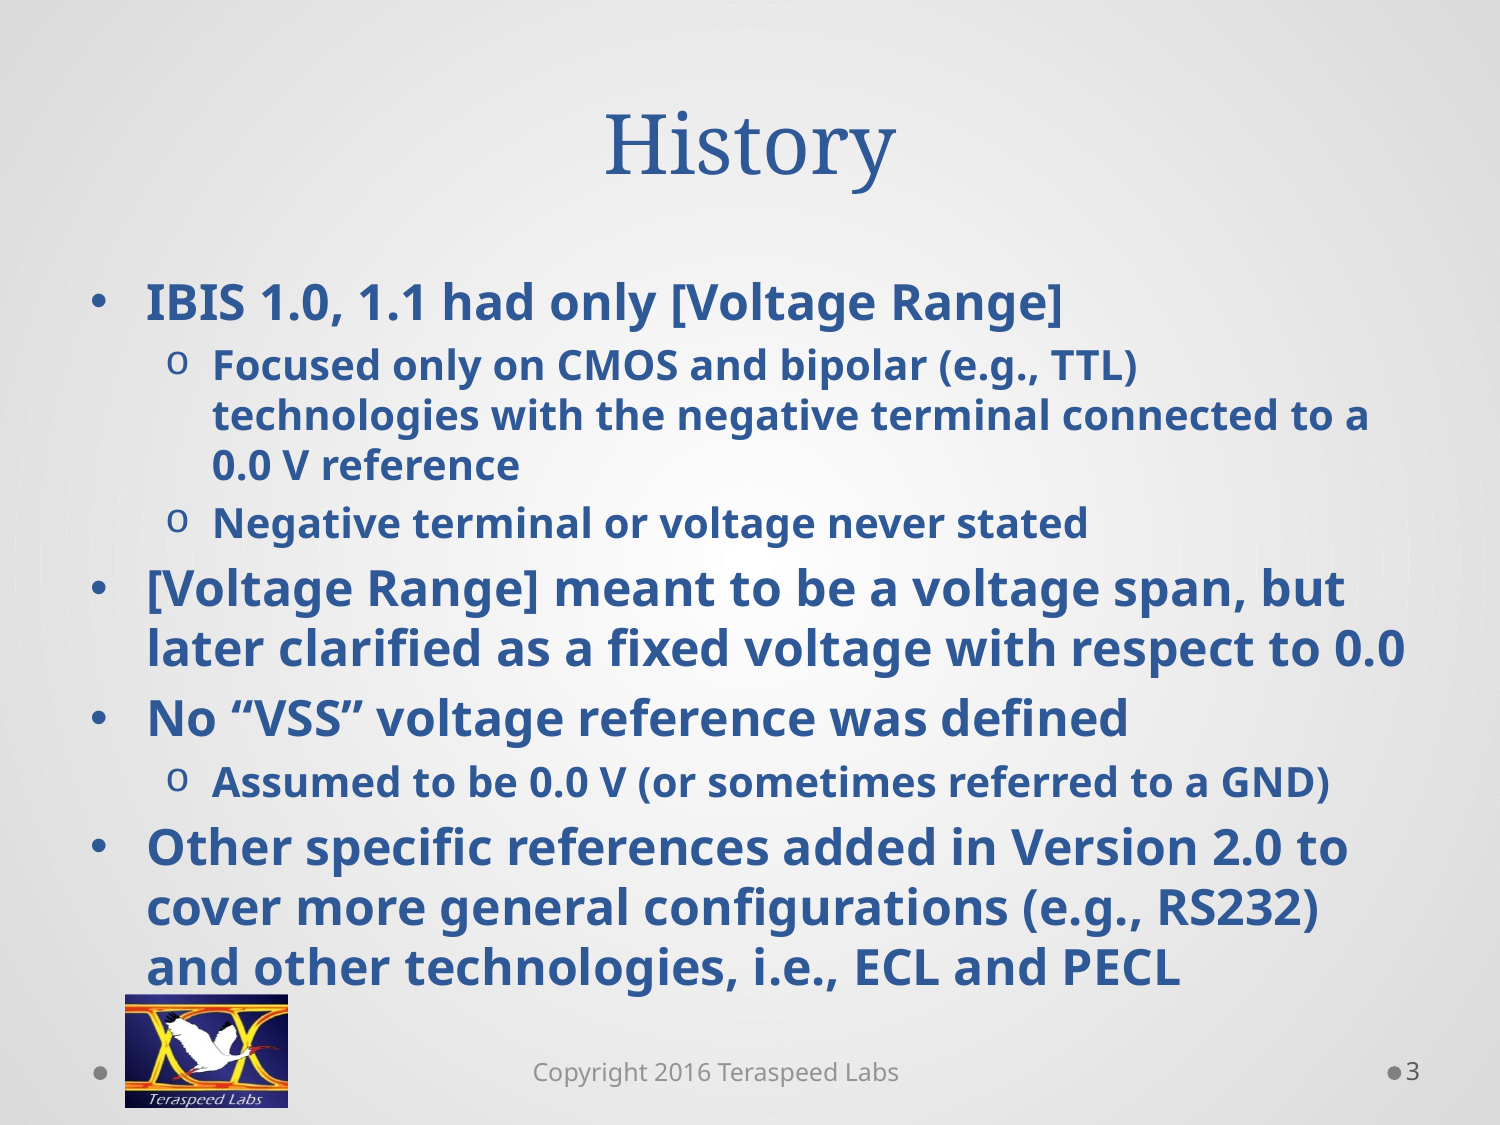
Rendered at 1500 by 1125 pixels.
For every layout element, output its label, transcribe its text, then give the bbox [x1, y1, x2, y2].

footer Copyright 2016 Teraspeed Labs [525, 1043, 993, 1103]
list IBIS 1.0, 1.1 had only [Voltage Range] Focused only on CMOS and bipolar (e.g., TTL) technologies with the negative terminal connected to a 0.0 V reference Negative terminal or voltage never stated [Voltage Range] meant to be a voltage span, but later clarified as a fixed voltage with respect to 0.0 No “VSS” voltage reference was defined Assumed to be 0.0 V (or sometimes referred to a GND) Other specific references added in Version 2.0 to cover more general configurations (e.g., RS232) and other technologies, i.e., ECL and PECL [75, 262, 1425, 1005]
picture [125, 1005, 288, 1108]
slide_number 3 [1401, 1042, 1494, 1103]
title History [75, 0, 1425, 262]
